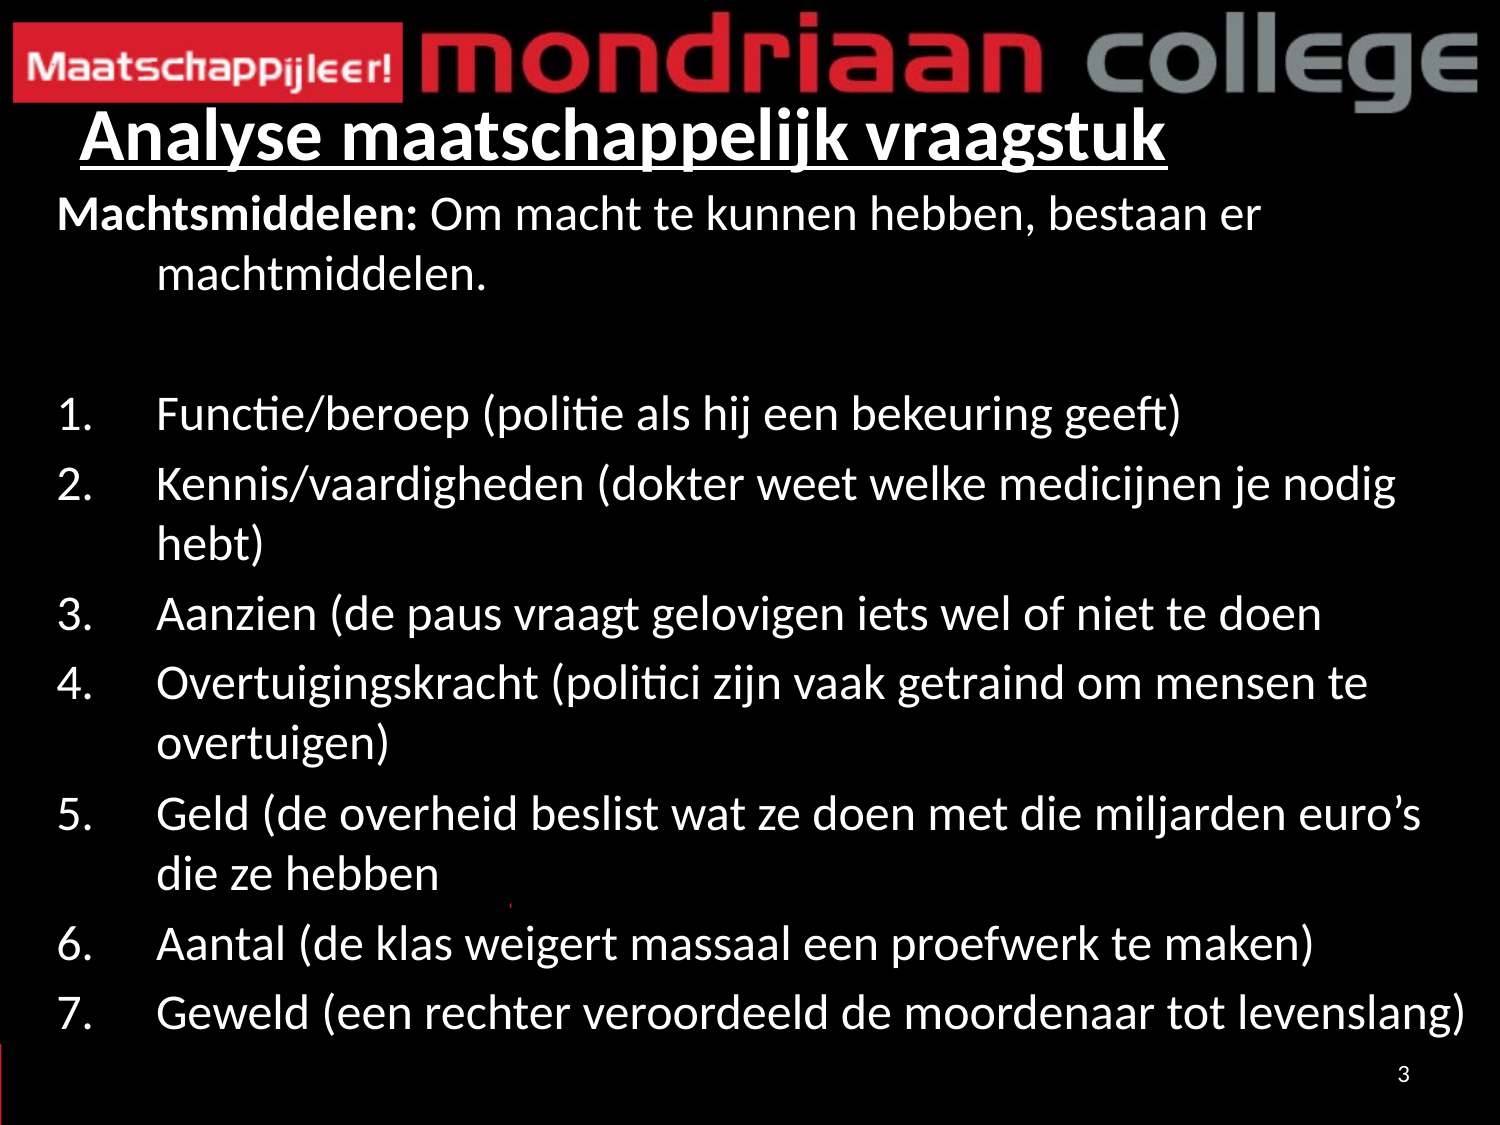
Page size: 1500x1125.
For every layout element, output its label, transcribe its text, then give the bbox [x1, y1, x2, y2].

text_box Analyse maatschappelijk vraagstuk [64, 54, 1459, 207]
picture [0, 0, 1500, 1125]
slide_number 3 [1074, 1059, 1425, 1103]
list Machtsmiddelen: Om macht te kunnen hebben, bestaan er machtmiddelen. Functie/beroep (politie als hij een bekeuring geeft) Kennis/vaardigheden (dokter weet welke medicijnen je nodig hebt) Aanzien (de paus vraagt gelovigen iets wel of niet te doen Overtuigingskracht (politici zijn vaak getraind om mensen te overtuigen) Geld (de overheid beslist wat ze doen met die miljarden euro’s die ze hebben Aantal (de klas weigert massaal een proefwerk te maken) Geweld (een rechter veroordeeld de moordenaar tot levenslang) [41, 172, 1500, 1059]
